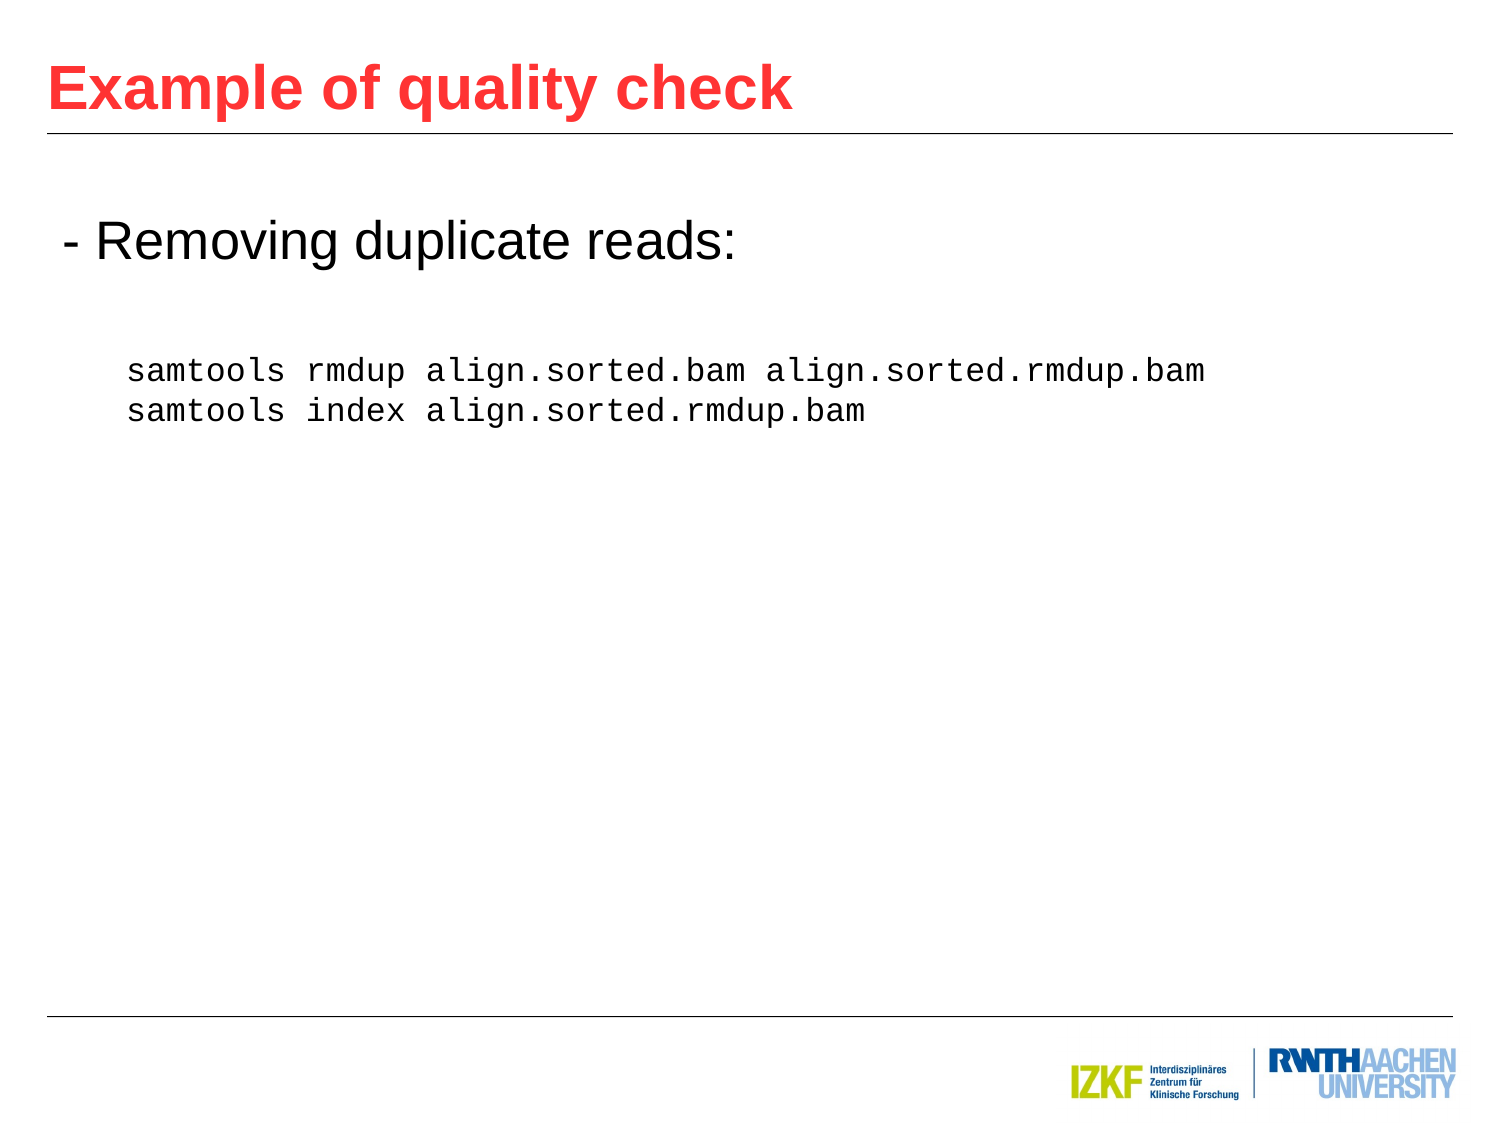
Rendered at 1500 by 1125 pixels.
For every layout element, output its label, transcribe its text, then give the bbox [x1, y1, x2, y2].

text_box - Removing duplicate reads: [62, 114, 1410, 921]
picture [1056, 1023, 1471, 1123]
text_box samtools rmdup align.sorted.bam align.sorted.rmdup.bam samtools index align.sorted.rmdup.bam [111, 340, 1357, 431]
text_box Example of quality check [47, 0, 1453, 122]
